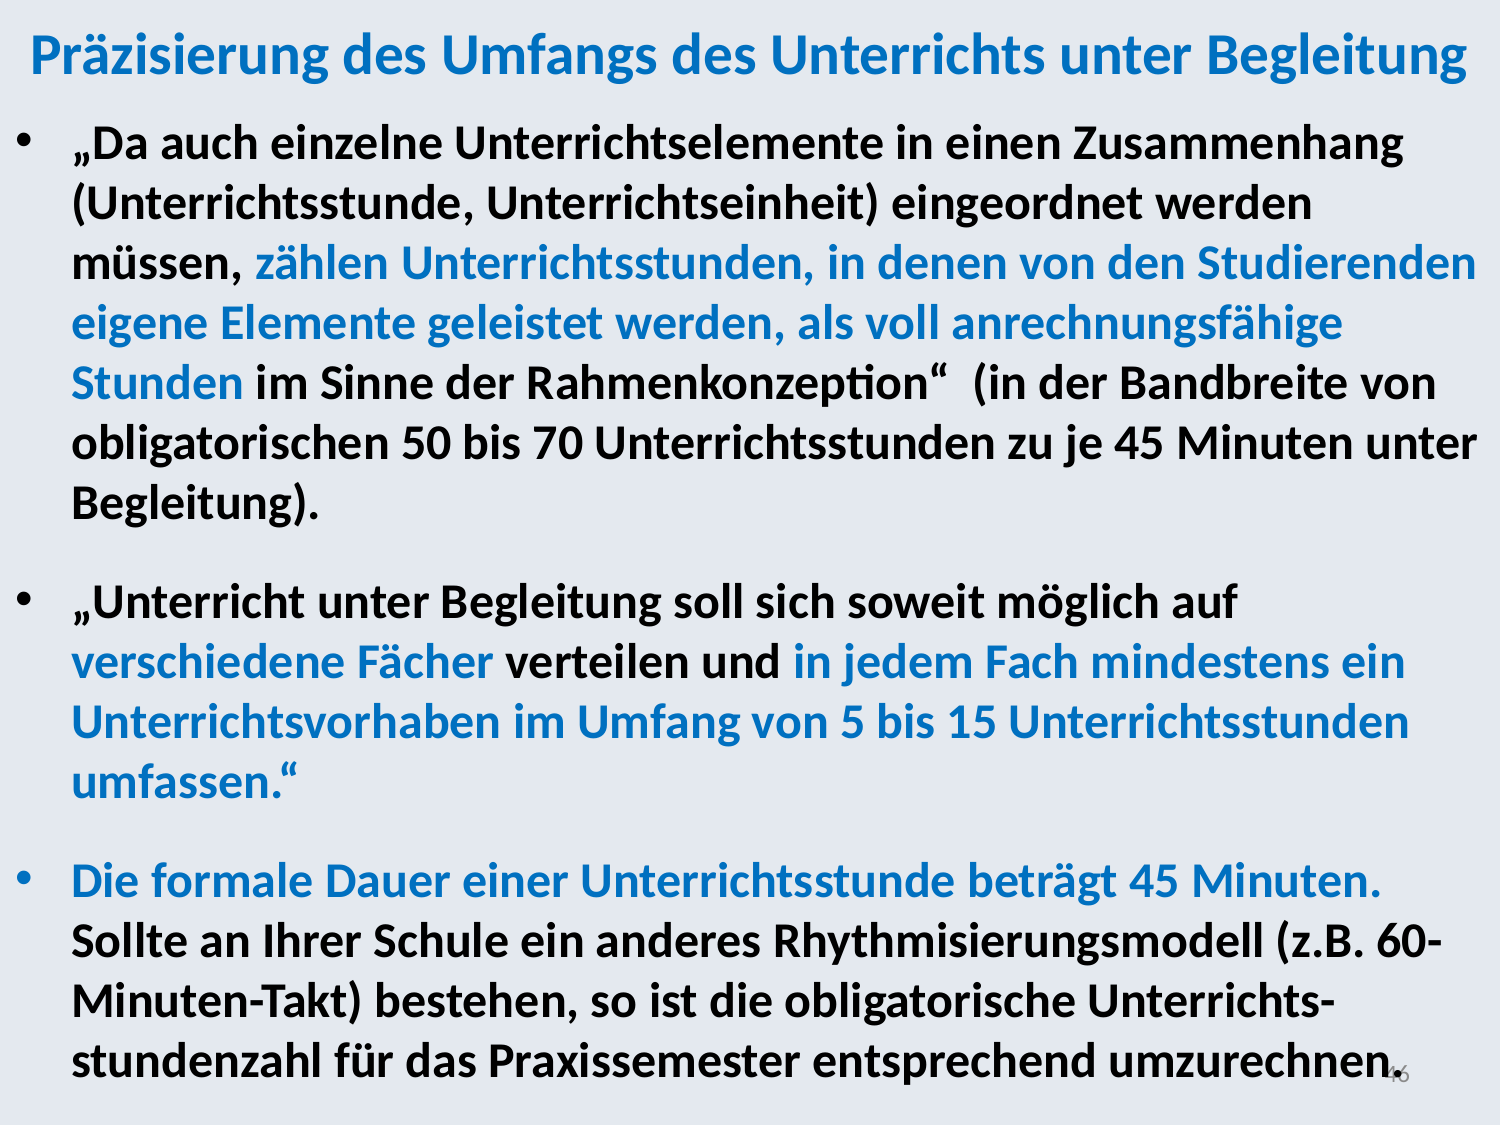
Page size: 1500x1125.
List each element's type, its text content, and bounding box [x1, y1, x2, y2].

list „Da auch einzelne Unterrichtselemente in einen Zusammenhang (Unterrichtsstunde, Unterrichtseinheit) eingeordnet werden müssen, zählen Unterrichtsstunden, in denen von den Studierenden eigene Elemente geleistet werden, als voll anrechnungsfähige Stunden im Sinne der Rahmenkonzeption“ (in der Bandbreite von obligatorischen 50 bis 70 Unterrichtsstunden zu je 45 Minuten unter Begleitung). „Unterricht unter Begleitung soll sich soweit möglich auf verschiedene Fächer verteilen und in jedem Fach mindestens ein Unterrichtsvorhaben im Umfang von 5 bis 15 Unterrichtsstunden umfassen.“ Die formale Dauer einer Unterrichtsstunde beträgt 45 Minuten. Sollte an Ihrer Schule ein anderes Rhythmisierungsmodell (z.B. 60-Minuten-Takt) bestehen, so ist die obligatorische Unterrichts-stundenzahl für das Praxissemester entsprechend umzurechnen. [0, 101, 1500, 1125]
slide_number 46 [1074, 1042, 1425, 1103]
title Präzisierung des Umfangs des Unterrichts unter Begleitung [0, 0, 1500, 101]
